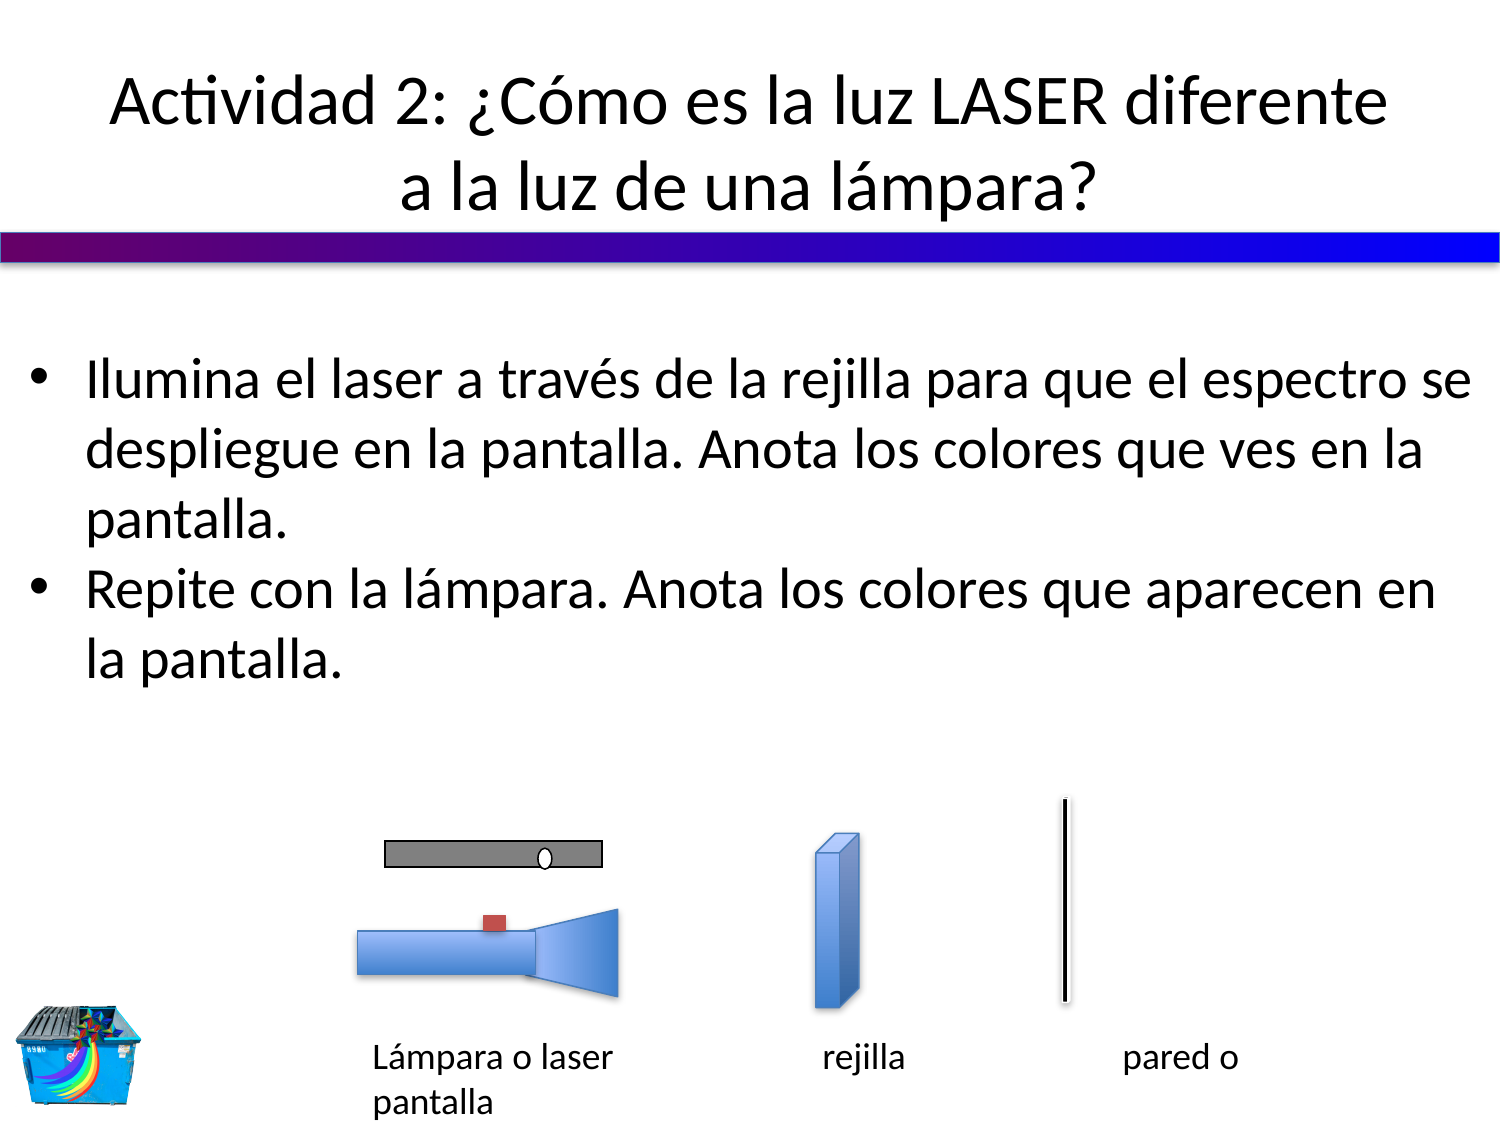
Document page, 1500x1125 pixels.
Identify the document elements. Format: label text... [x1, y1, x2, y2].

text_box Lámpara o laser rejilla pared o pantalla o trozo de CD [357, 1024, 1271, 1125]
picture [14, 1004, 143, 1107]
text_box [357, 909, 618, 997]
title Actividad 2: ¿Cómo es la luz LASER diferente a la luz de una lámpara? [75, 45, 1425, 233]
text_box [815, 832, 860, 1009]
text_box [1061, 795, 1071, 1004]
text_box Ilumina el laser a través de la rejilla para que el espectro se despliegue en la pantalla. Anota los colores que ves en la pantalla. Repite con la lámpara. Anota los colores que aparecen en la pantalla. [14, 332, 1500, 698]
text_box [384, 840, 603, 870]
